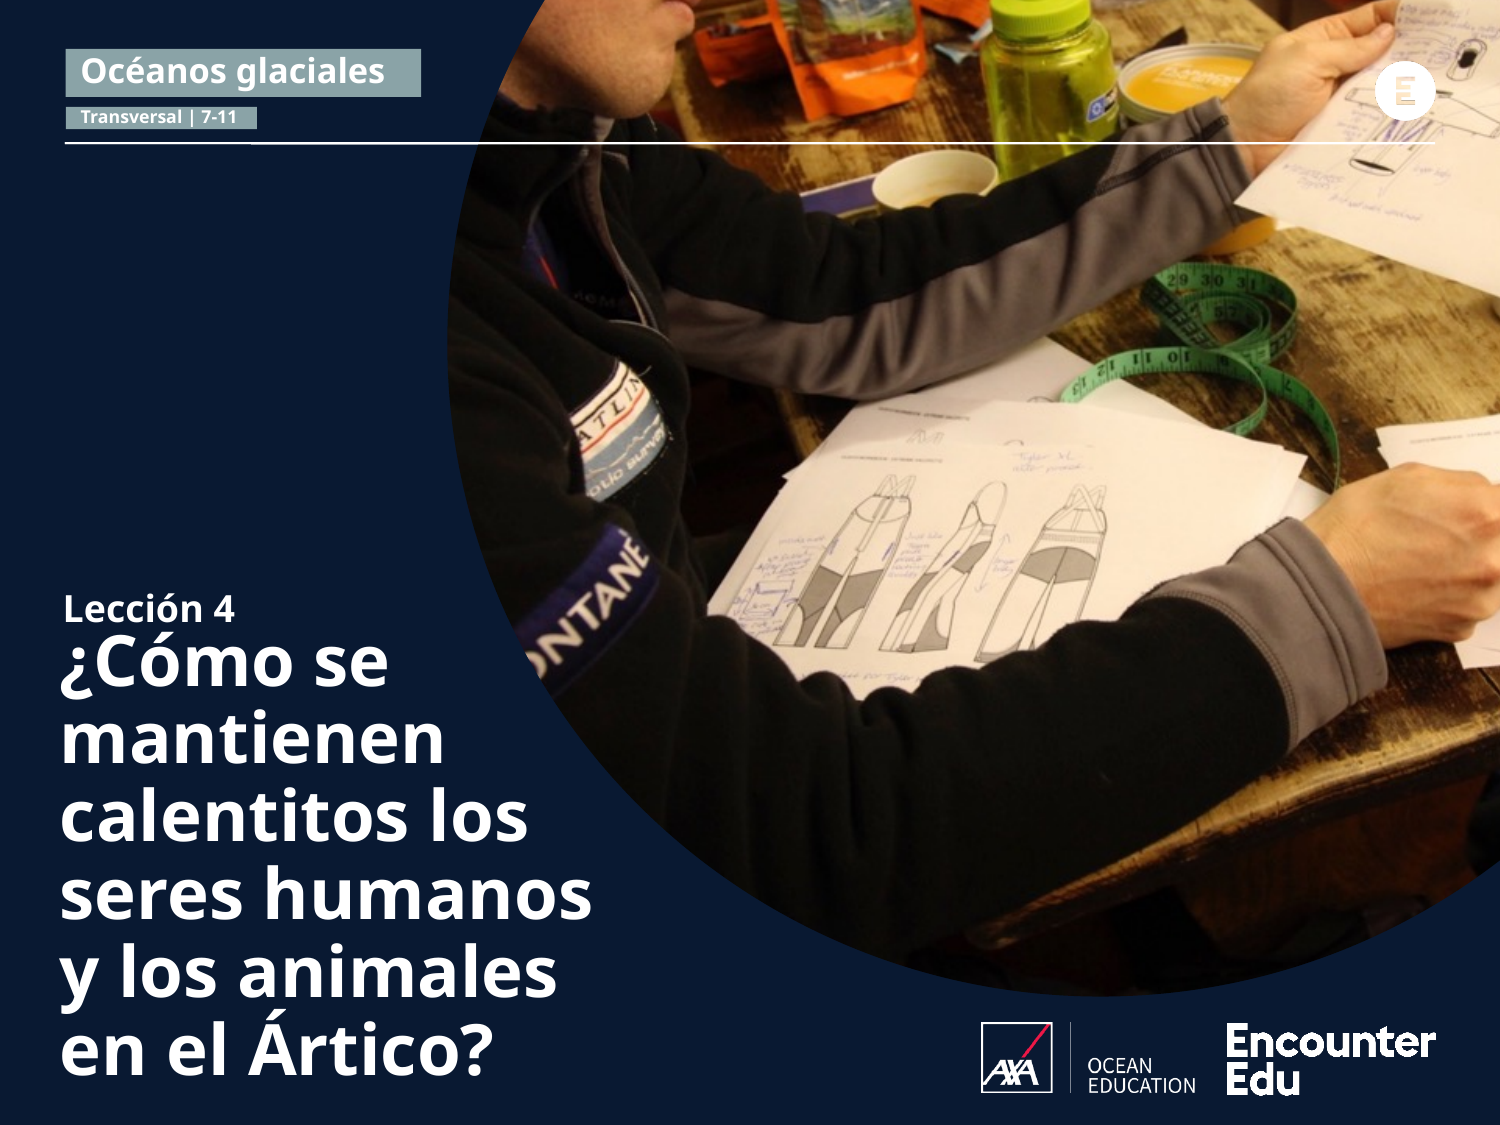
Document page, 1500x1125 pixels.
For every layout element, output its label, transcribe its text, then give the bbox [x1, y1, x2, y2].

list Lección 4 [54, 582, 445, 614]
list Océanos glaciales [65, 48, 422, 98]
picture [1222, 1020, 1443, 1097]
picture [1373, 58, 1437, 123]
list Transversal | 7-11 [65, 106, 258, 130]
list ¿Cómo se mantienen calentitos los seres humanos y los animales en el Ártico? [51, 614, 641, 962]
picture [981, 1021, 1195, 1093]
text_box [447, 0, 1500, 997]
